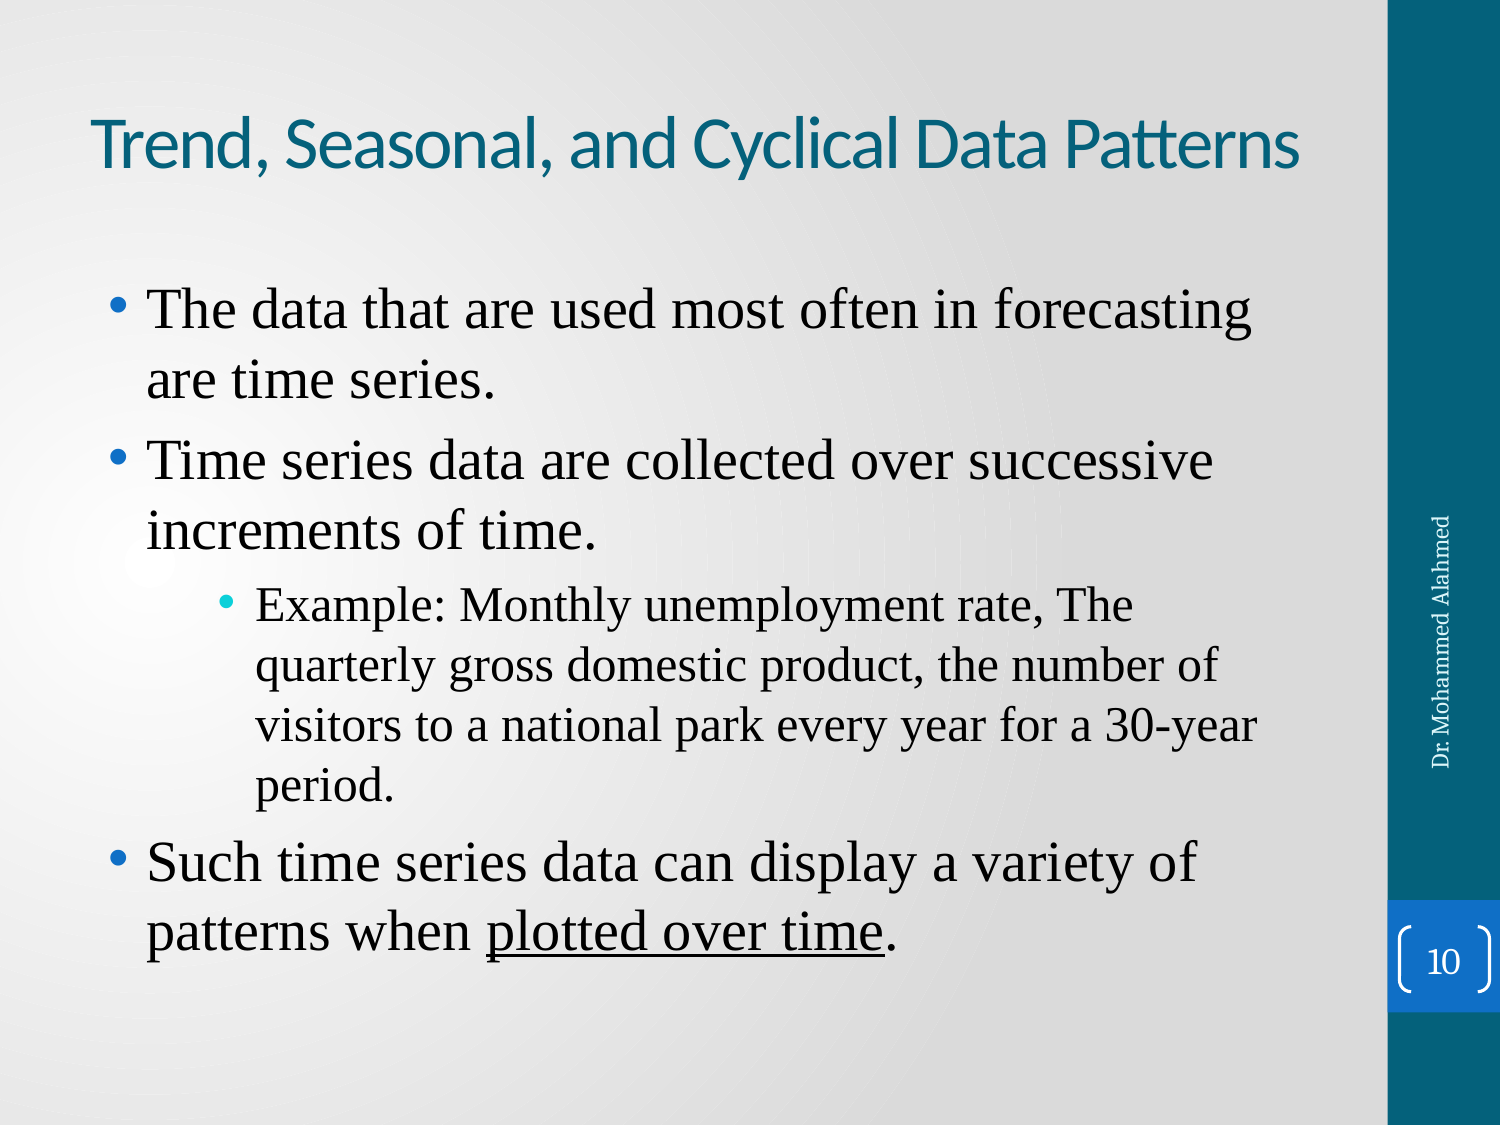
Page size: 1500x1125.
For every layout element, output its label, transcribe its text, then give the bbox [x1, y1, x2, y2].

footer Dr. Mohammed Alahmed [1408, 500, 1469, 889]
list The data that are used most often in forecasting are time series. Time series data are collected over successive increments of time. Example: Monthly unemployment rate, The quarterly gross domestic product, the number of visitors to a national park every year for a 30-year period. Such time series data can display a variety of patterns when plotted over time. [75, 262, 1325, 1050]
slide_number 10 [1397, 925, 1492, 994]
title Trend, Seasonal, and Cyclical Data Patterns [75, 45, 1325, 233]
